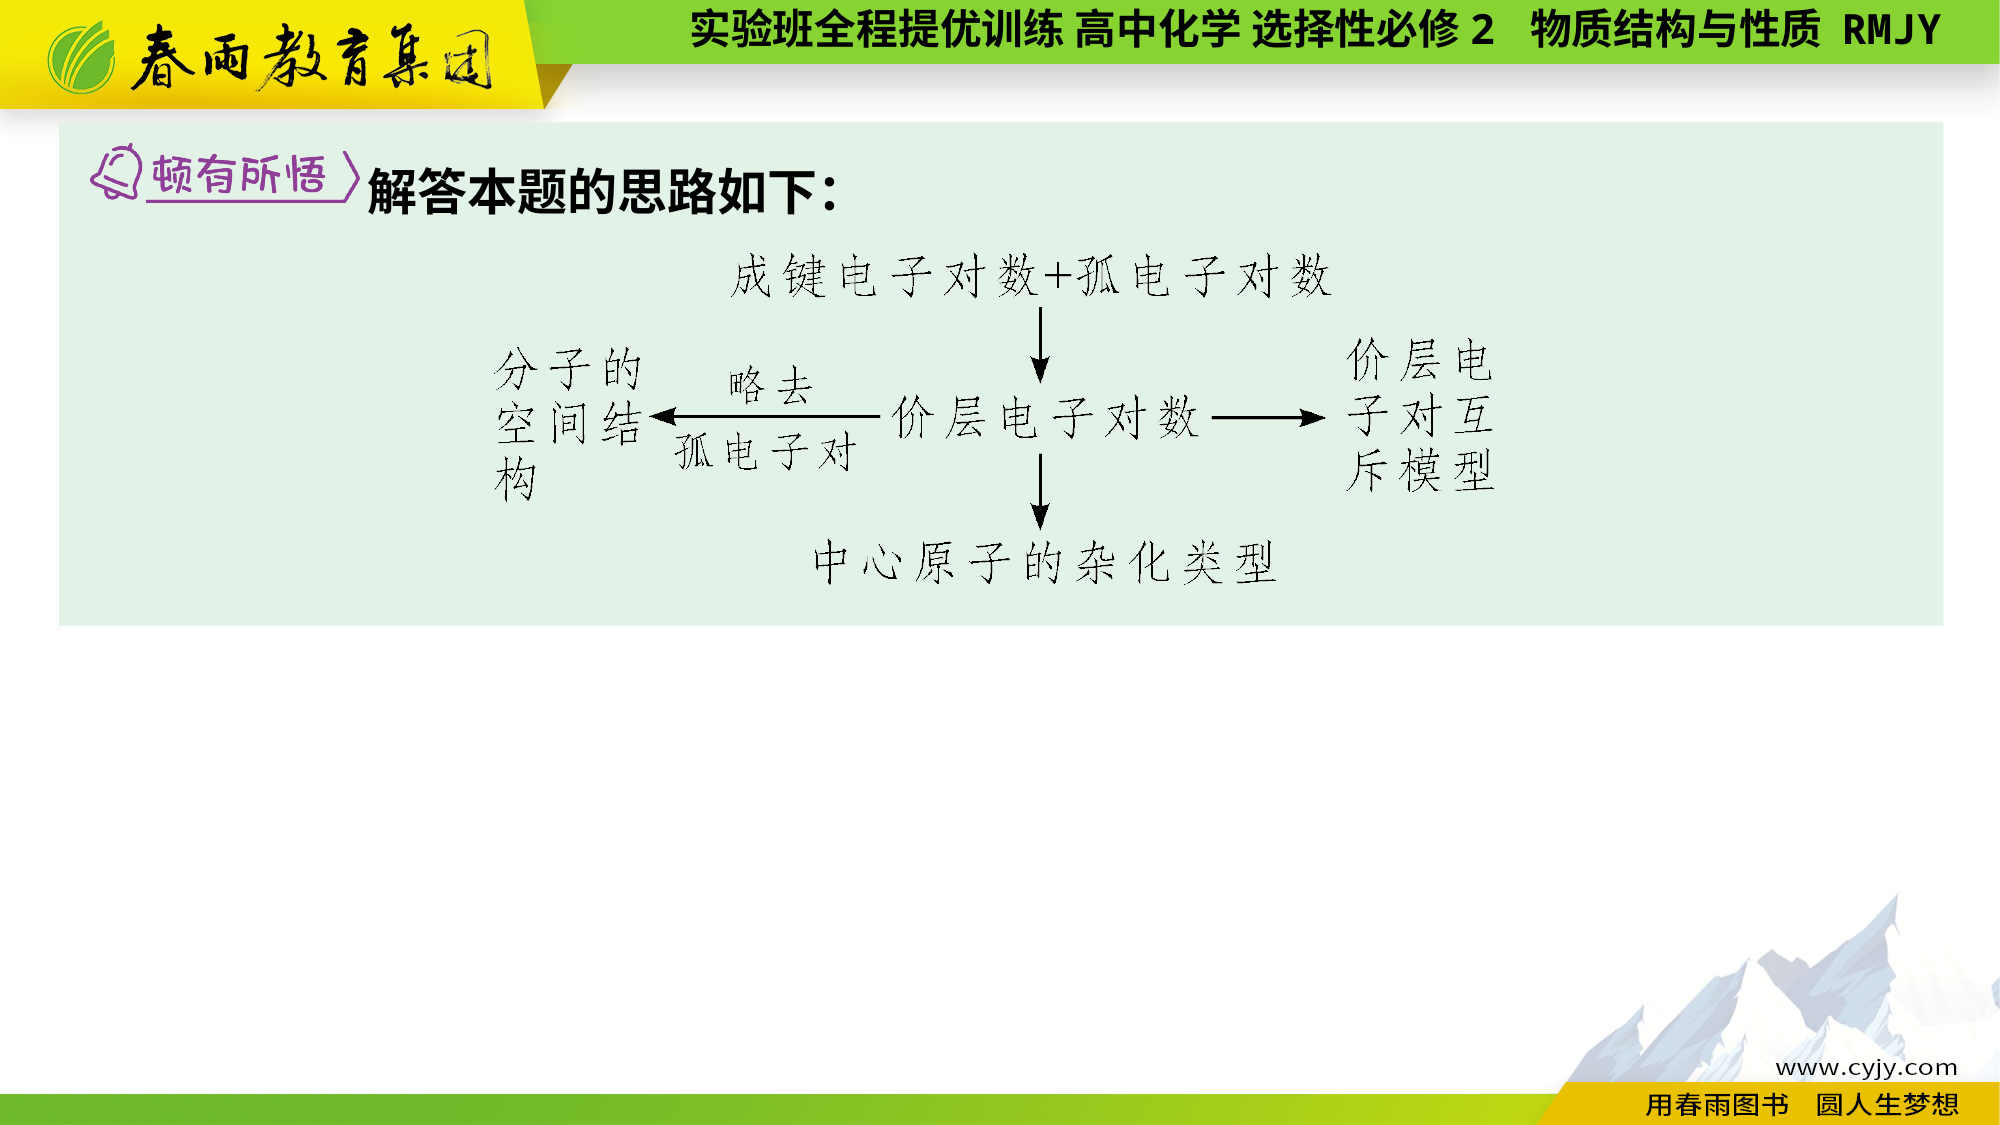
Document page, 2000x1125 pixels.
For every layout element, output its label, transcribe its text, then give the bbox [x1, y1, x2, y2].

picture [0, 0, 2000, 1125]
list 解答本题的思路如下： [59, 122, 1944, 626]
